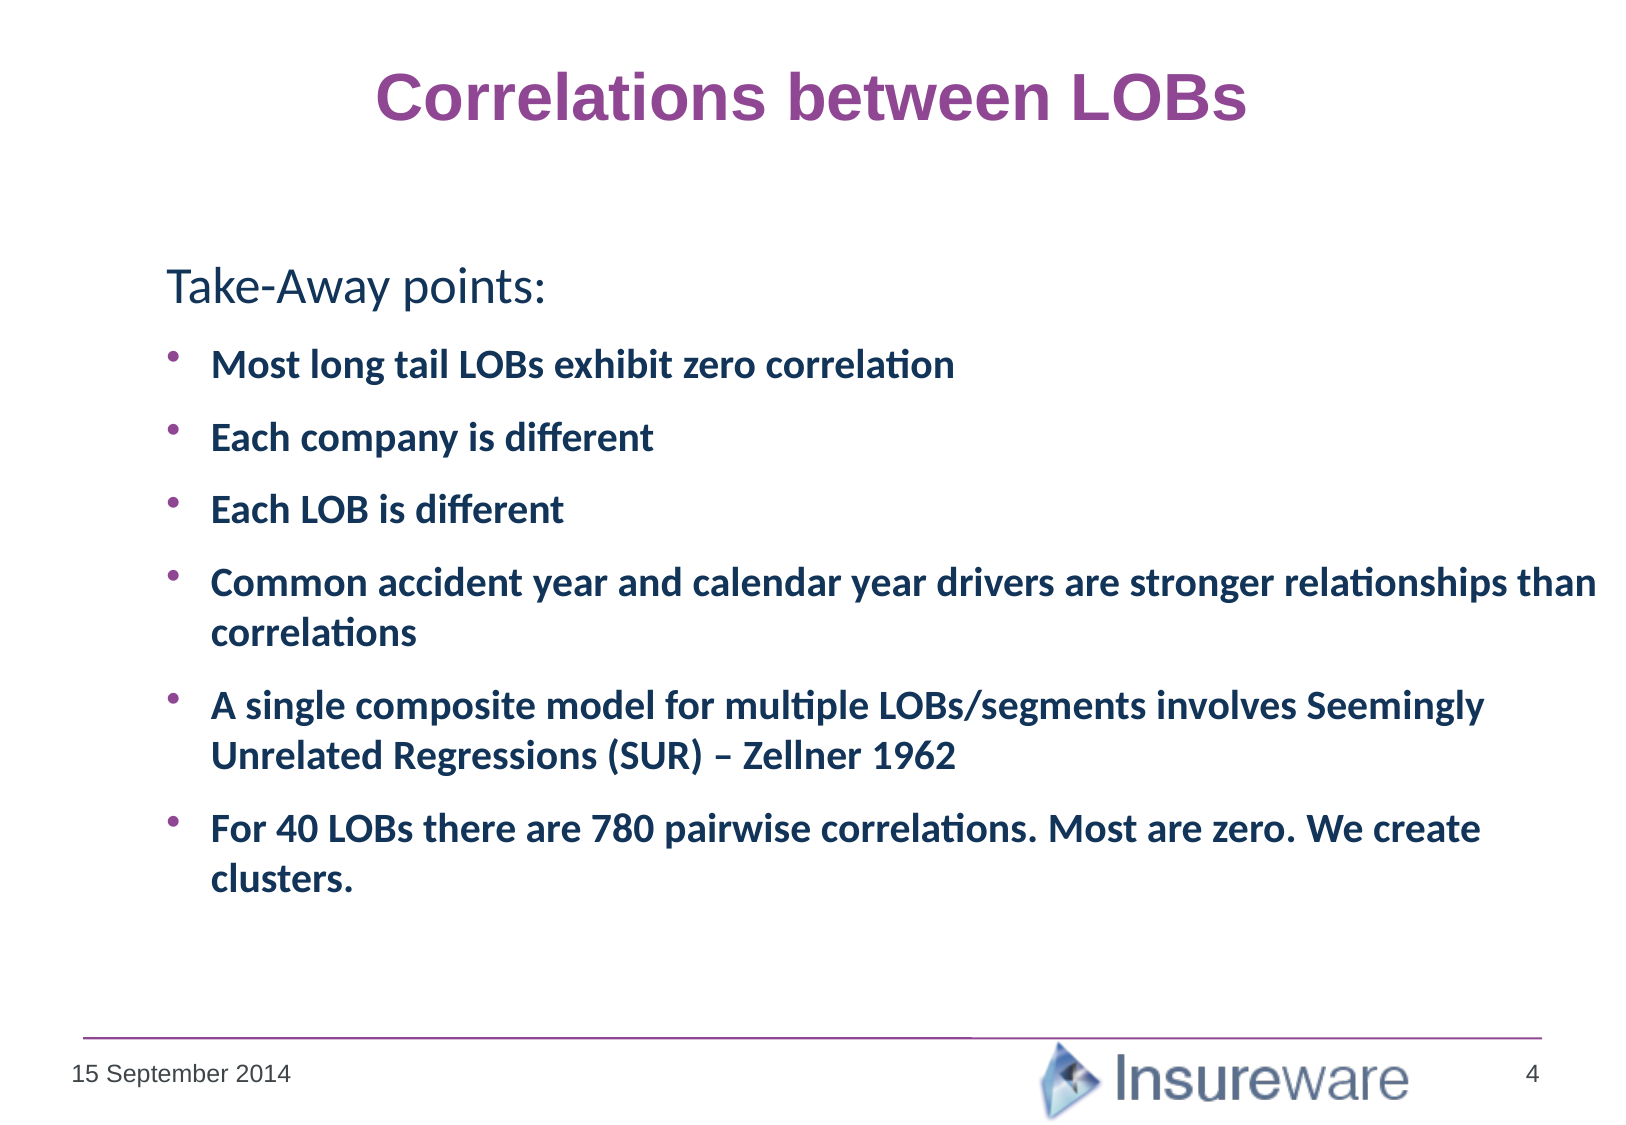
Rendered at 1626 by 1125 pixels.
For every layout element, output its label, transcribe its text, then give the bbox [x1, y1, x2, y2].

title Correlations between LOBs [75, 0, 1550, 188]
picture [1036, 1039, 1416, 1125]
list Take-Away points: Most long tail LOBs exhibit zero correlation Each company is different Each LOB is different Common accident year and calendar year drivers are stronger relationships than correlations A single composite model for multiple LOBs/segments involves Seemingly Unrelated Regressions (SUR) – Zellner 1962 For 40 LOBs there are 780 pairwise correlations. Most are zero. We create clusters. [151, 243, 1625, 953]
slide_number 4 [1439, 1050, 1555, 1106]
